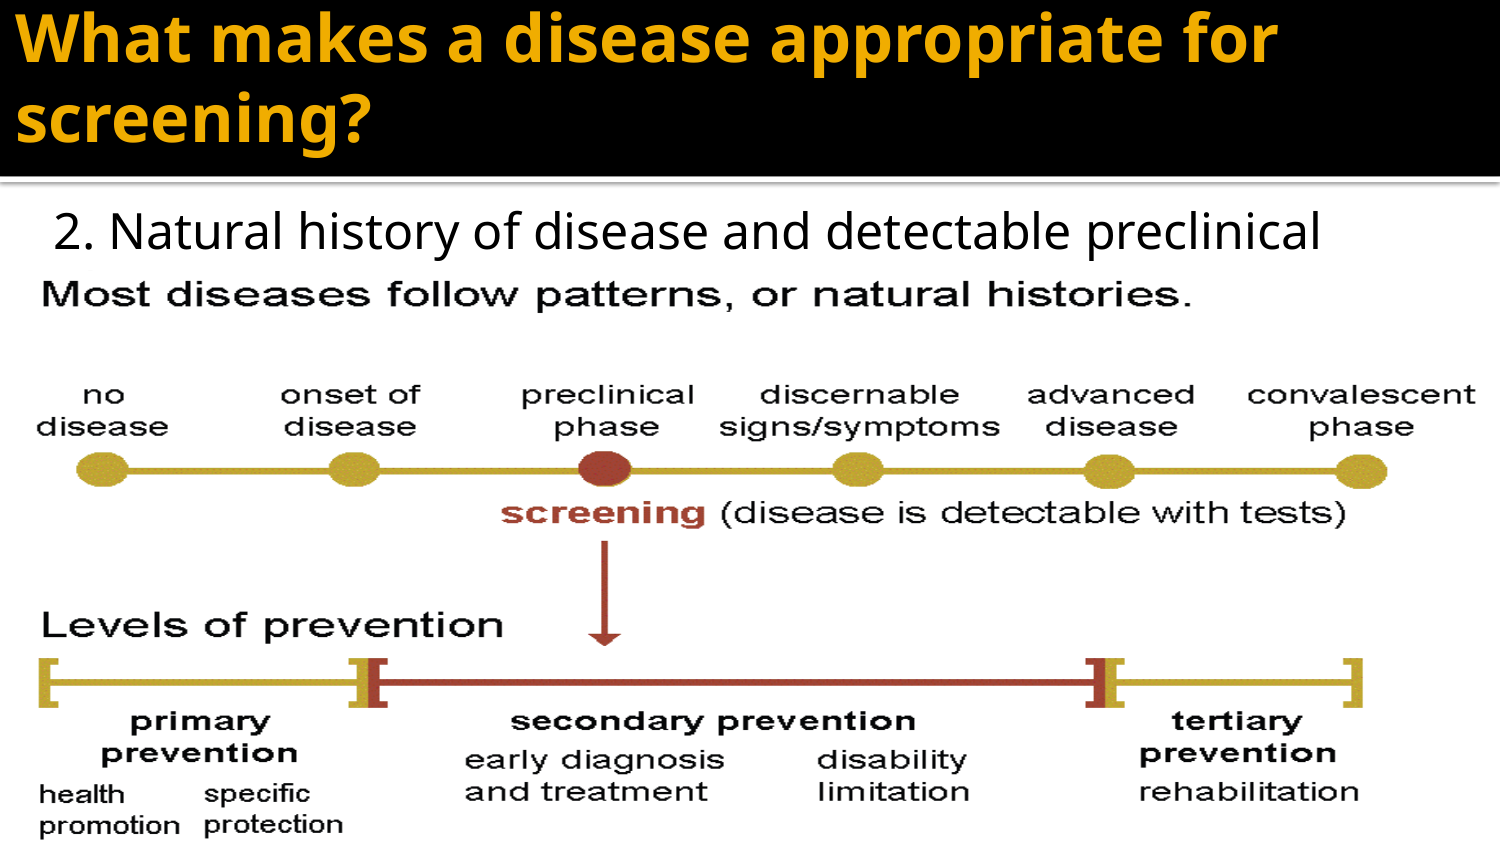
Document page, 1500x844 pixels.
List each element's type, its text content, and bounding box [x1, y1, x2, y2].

list 2. Natural history of disease and detectable preclinical phase- [24, 184, 1463, 270]
title What makes a disease appropriate for screening? [0, 59, 1475, 174]
picture [0, 271, 1500, 844]
